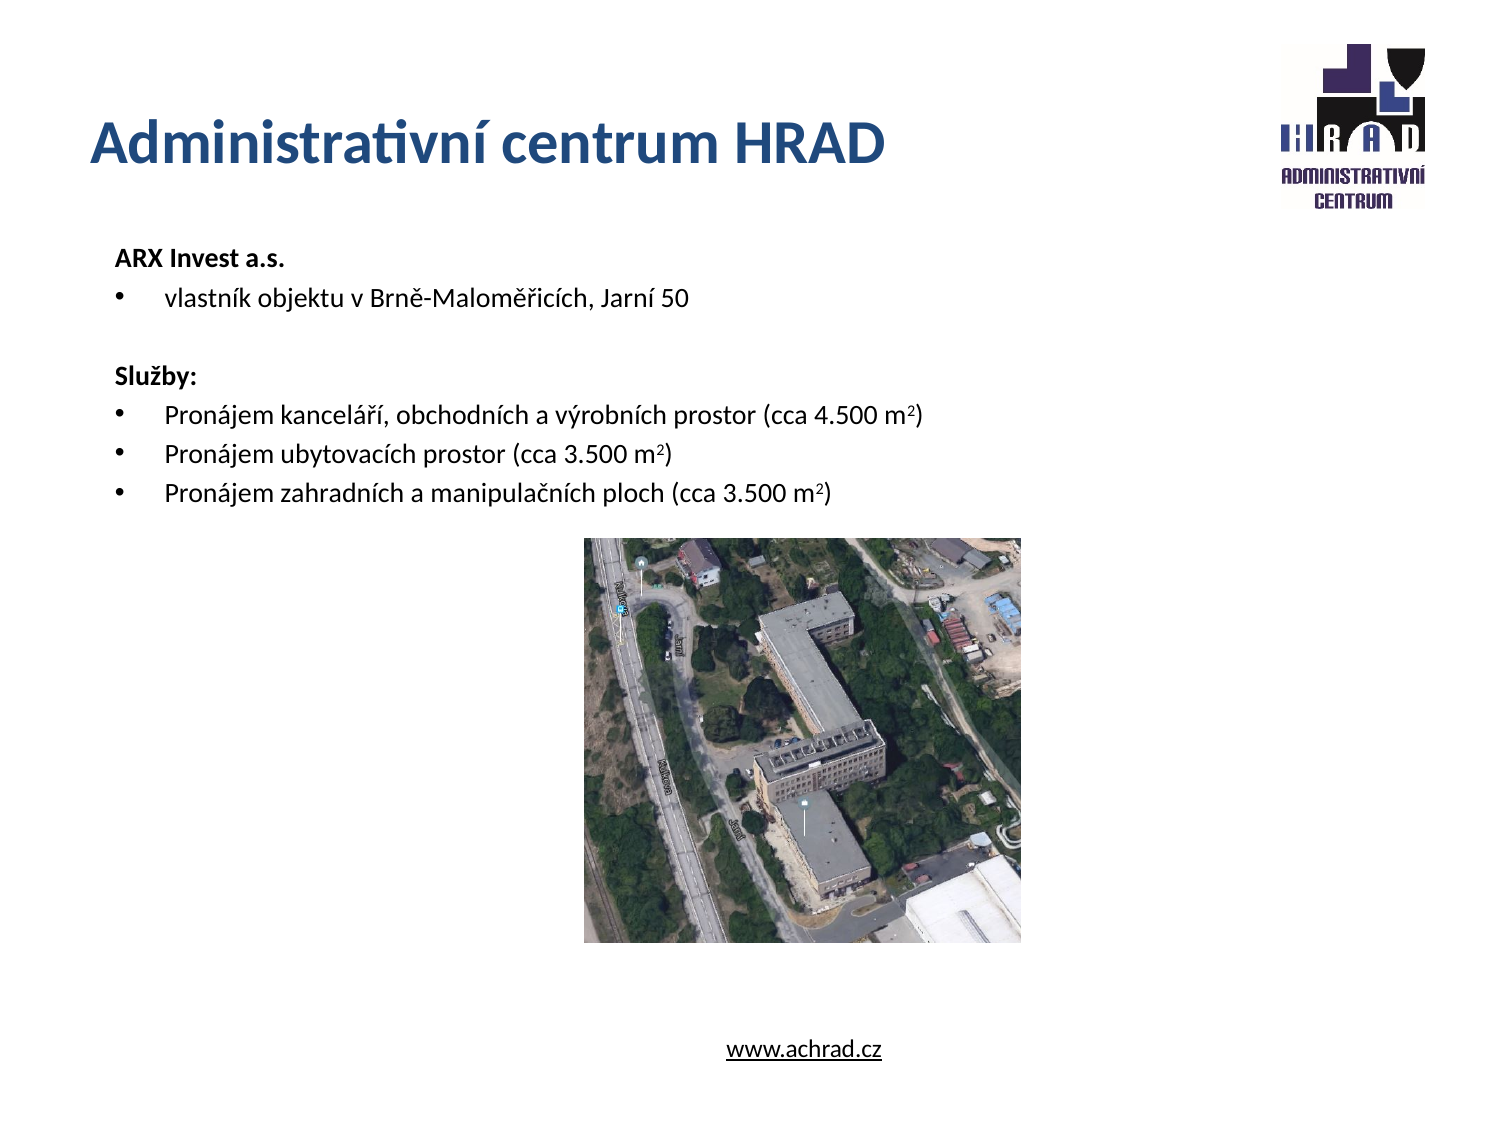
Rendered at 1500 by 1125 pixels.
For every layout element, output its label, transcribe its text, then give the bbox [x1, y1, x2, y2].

text_box ARX Invest a.s. vlastník objektu v Brně-Maloměřicích, Jarní 50 Služby: Pronájem kanceláří, obchodních a výrobních prostor (cca 4.500 m2) Pronájem ubytovacích prostor (cca 3.500 m2) Pronájem zahradních a manipulačních ploch (cca 3.500 m2) www.achrad.cz [99, 232, 1450, 1083]
title Administrativní centrum HRAD [75, 45, 1425, 233]
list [584, 538, 1021, 944]
picture [1281, 44, 1426, 209]
